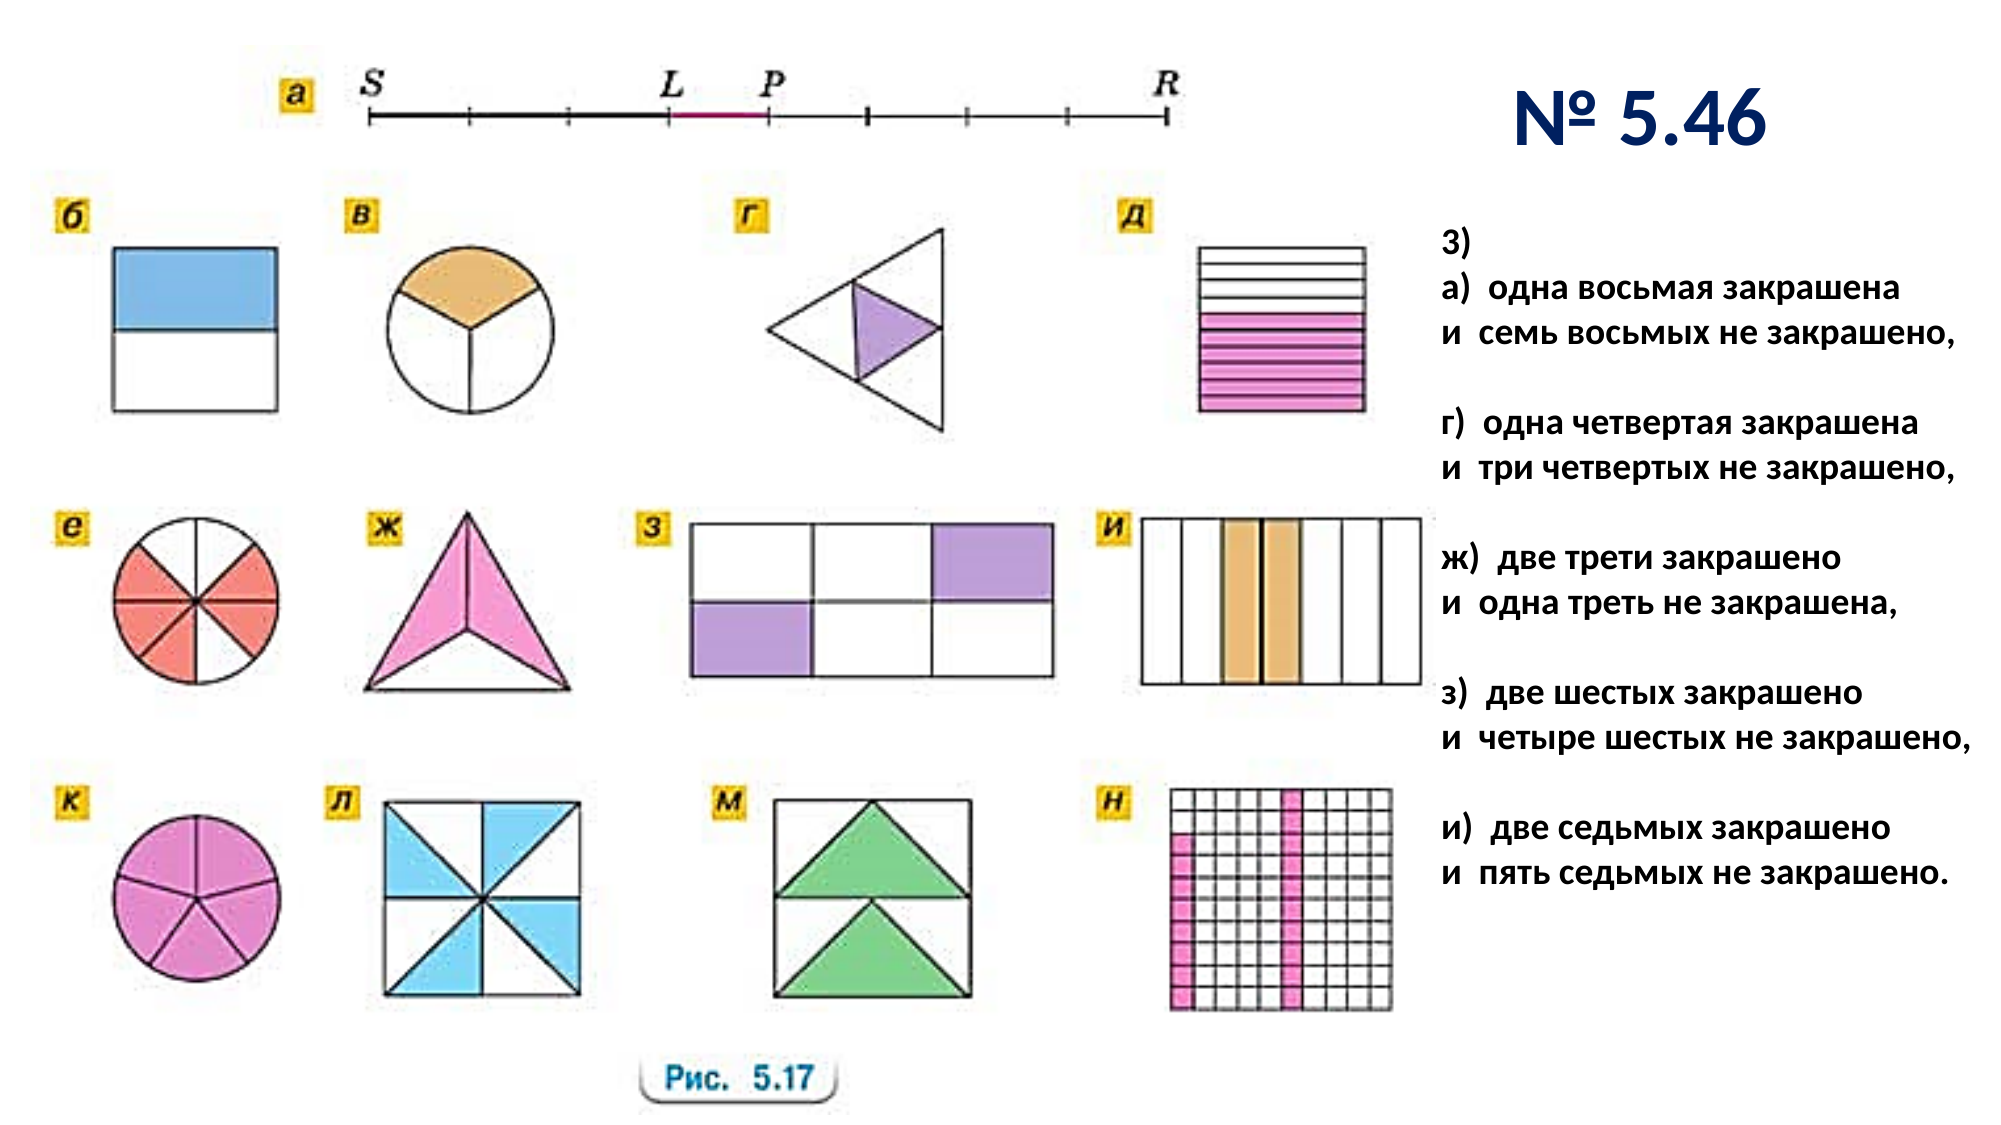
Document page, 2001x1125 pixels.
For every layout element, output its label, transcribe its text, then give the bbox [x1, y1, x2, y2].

text_box № 5.46 [1498, 54, 1783, 170]
text_box 3) а) одна восьмая закрашена и семь восьмых не закрашено, г) одна четвертая закрашена и три четвертых не закрашено, ж) две трети закрашено и одна треть не закрашена, з) две шестых закрашено и четыре шестых не закрашено, и) две седьмых закрашено и пять седьмых не закрашено. [1436, 209, 2000, 900]
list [30, 45, 1436, 1115]
